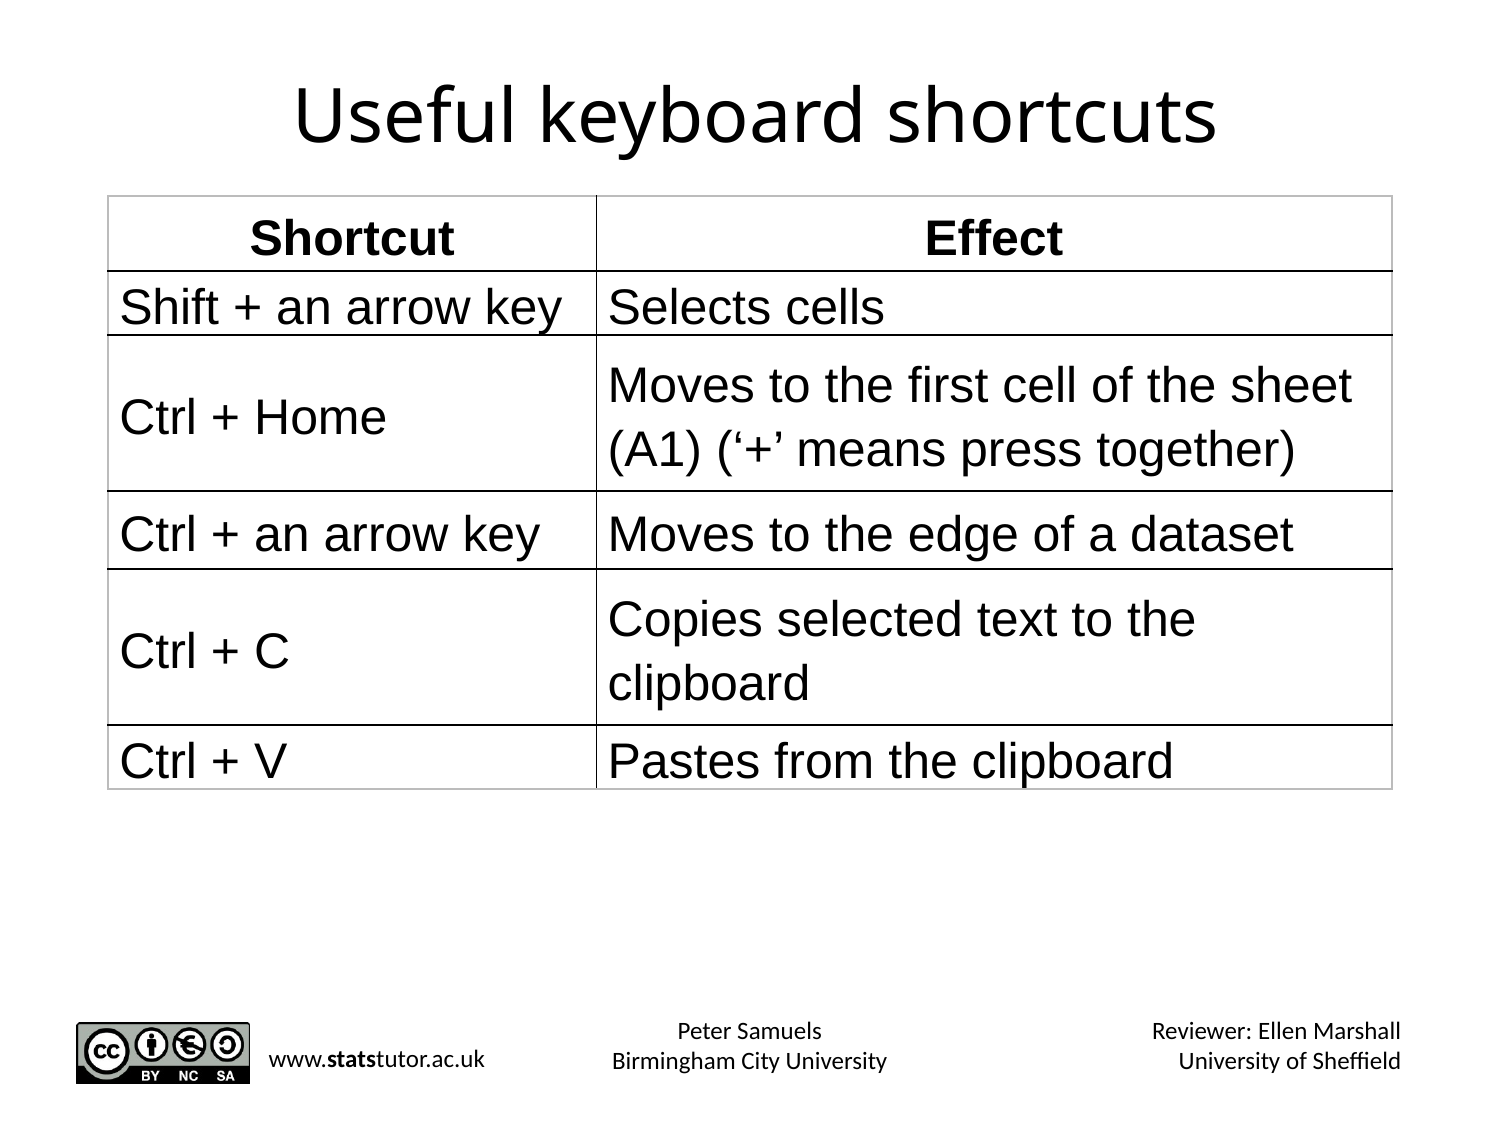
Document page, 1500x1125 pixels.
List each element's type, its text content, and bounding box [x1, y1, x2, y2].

table_cell Copies selected text to the clipboard [597, 570, 1391, 724]
text_box Reviewer: Ellen Marshall University of Sheffield [1038, 1007, 1417, 1083]
table_cell Moves to the edge of a dataset [597, 492, 1391, 568]
title Useful keyboard shortcuts [64, 54, 1447, 173]
table_cell Ctrl + V [109, 726, 596, 788]
table_header Shortcut [109, 197, 596, 270]
table_header Effect [597, 197, 1391, 270]
table_cell Ctrl + C [109, 570, 596, 724]
table_cell Pastes from the clipboard [597, 726, 1391, 788]
table_cell Ctrl + Home [109, 336, 596, 490]
picture [76, 1022, 251, 1084]
table_cell Ctrl + an arrow key [109, 492, 596, 568]
text_box www.statstutor.ac.uk [254, 1035, 550, 1080]
table_cell Moves to the first cell of the sheet (A1) (‘+’ means press together) [597, 336, 1391, 490]
text_box Peter Samuels Birmingham City University [549, 1007, 951, 1083]
table_cell Shift + an arrow key [109, 272, 596, 334]
table_cell Selects cells [597, 272, 1391, 334]
